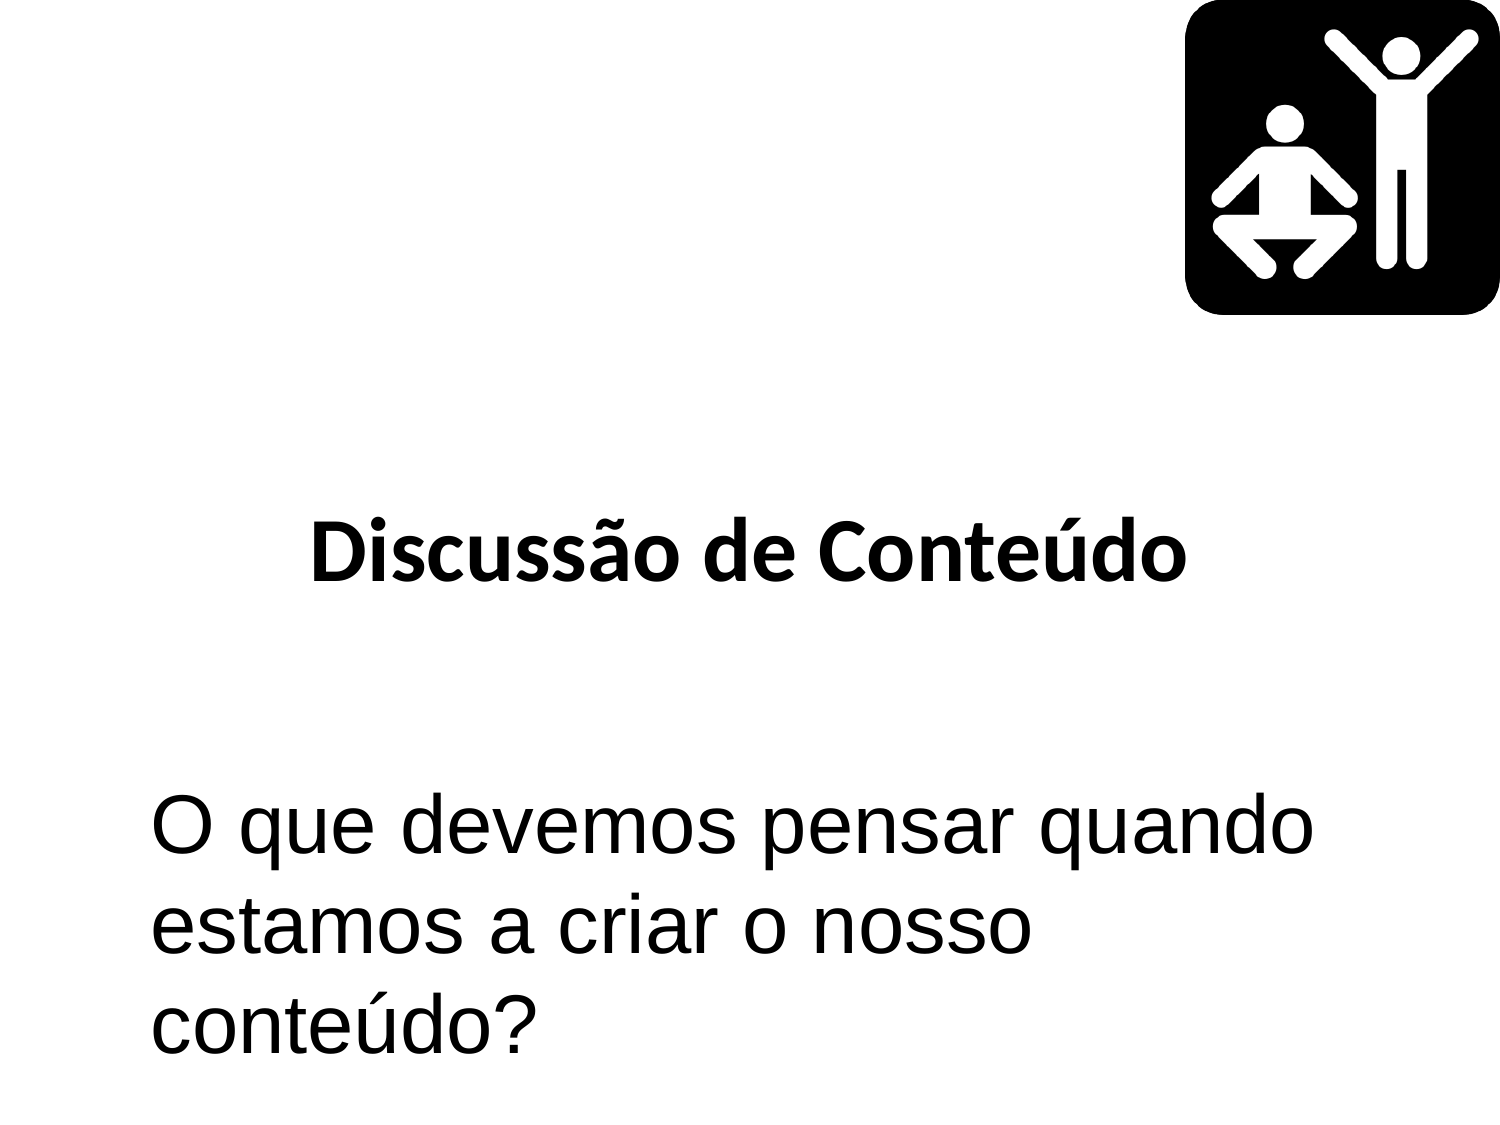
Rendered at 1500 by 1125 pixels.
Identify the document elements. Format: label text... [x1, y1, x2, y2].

text_box O que devemos pensar quando estamos a criar o nosso conteúdo? [135, 763, 1435, 1078]
picture [1185, 0, 1500, 315]
title Discussão de Conteúdo [76, 491, 1424, 599]
